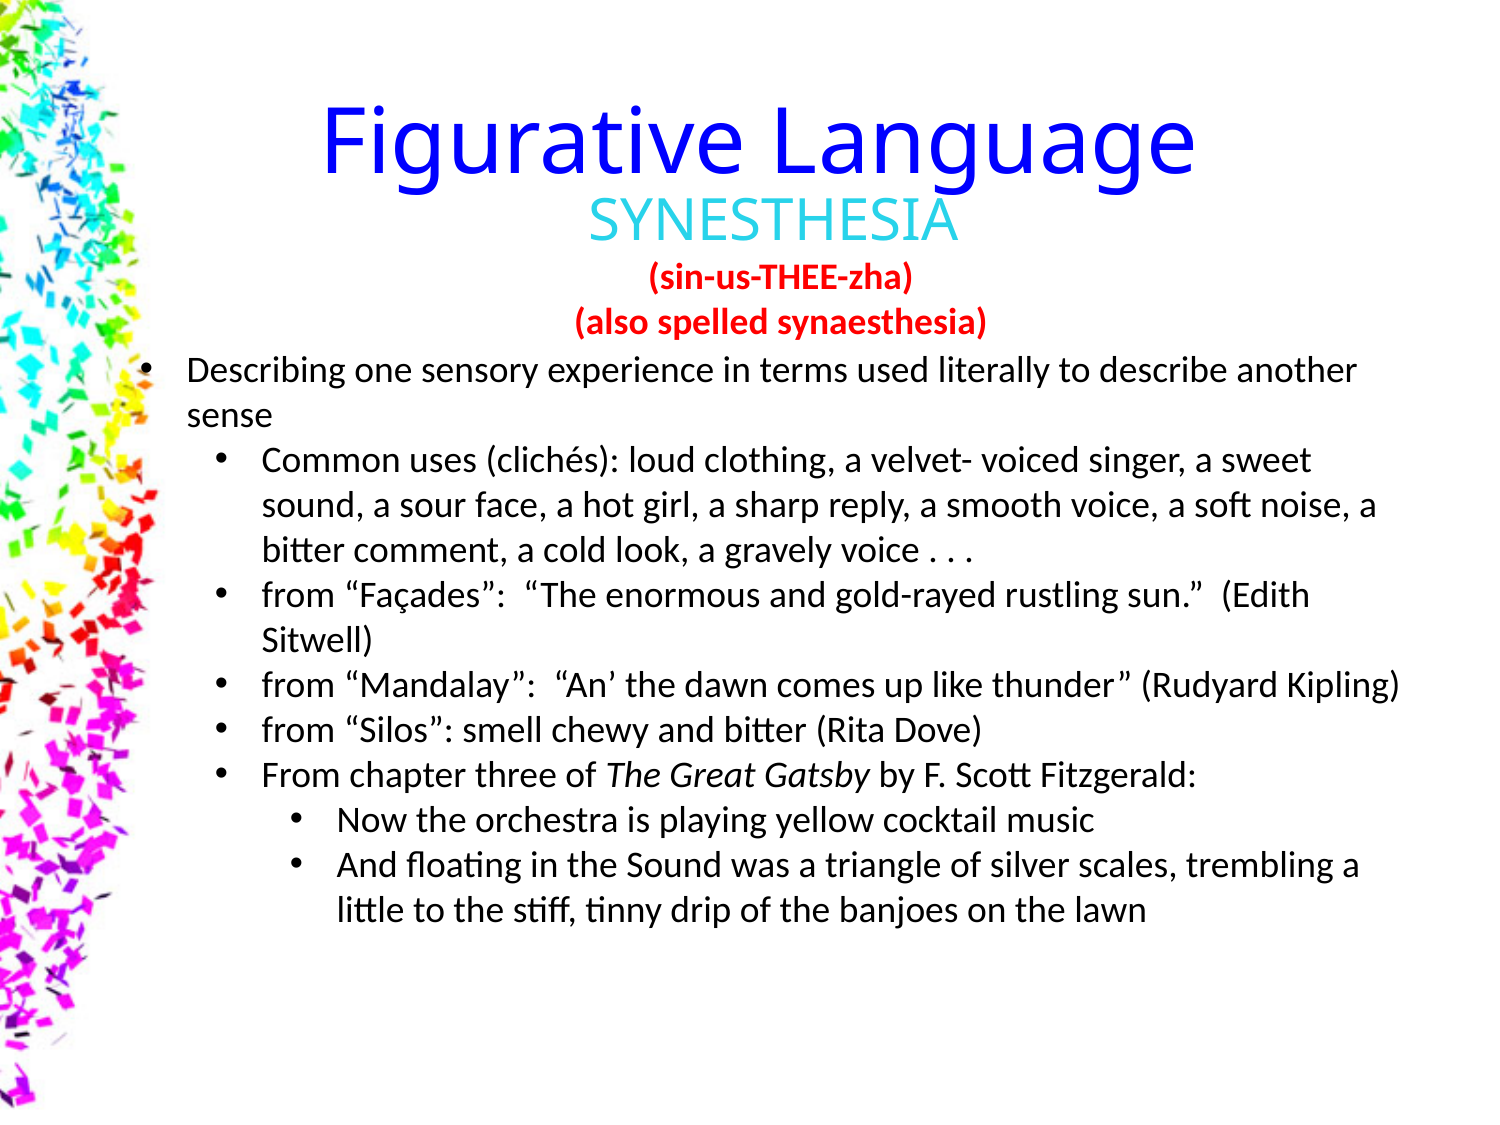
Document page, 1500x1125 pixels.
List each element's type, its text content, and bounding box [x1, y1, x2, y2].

picture [0, 0, 1500, 1125]
text_box SYNESTHESIA (sin-us-THEE-zha) (also spelled synaesthesia) [406, 174, 1157, 337]
text_box Describing one sensory experience in terms used literally to describe another sense Common uses (clichés): loud clothing, a velvet- voiced singer, a sweet sound, a sour face, a hot girl, a sharp reply, a smooth voice, a soft noise, a bitter comment, a cold look, a gravely voice . . . from “Façades”: “The enormous and gold-rayed rustling sun.” (Edith Sitwell) from “Mandalay”: “An’ the dawn comes up like thunder” (Rudyard Kipling) from “Silos”: smell chewy and bitter (Rita Dove) From chapter three of The Great Gatsby by F. Scott Fitzgerald: Now the orchestra is playing yellow cocktail music And floating in the Sound was a triangle of silver scales, trembling a little to the stiff, tinny drip of the banjoes on the lawn [125, 337, 1438, 938]
text_box Figurative Language [305, 74, 1215, 199]
